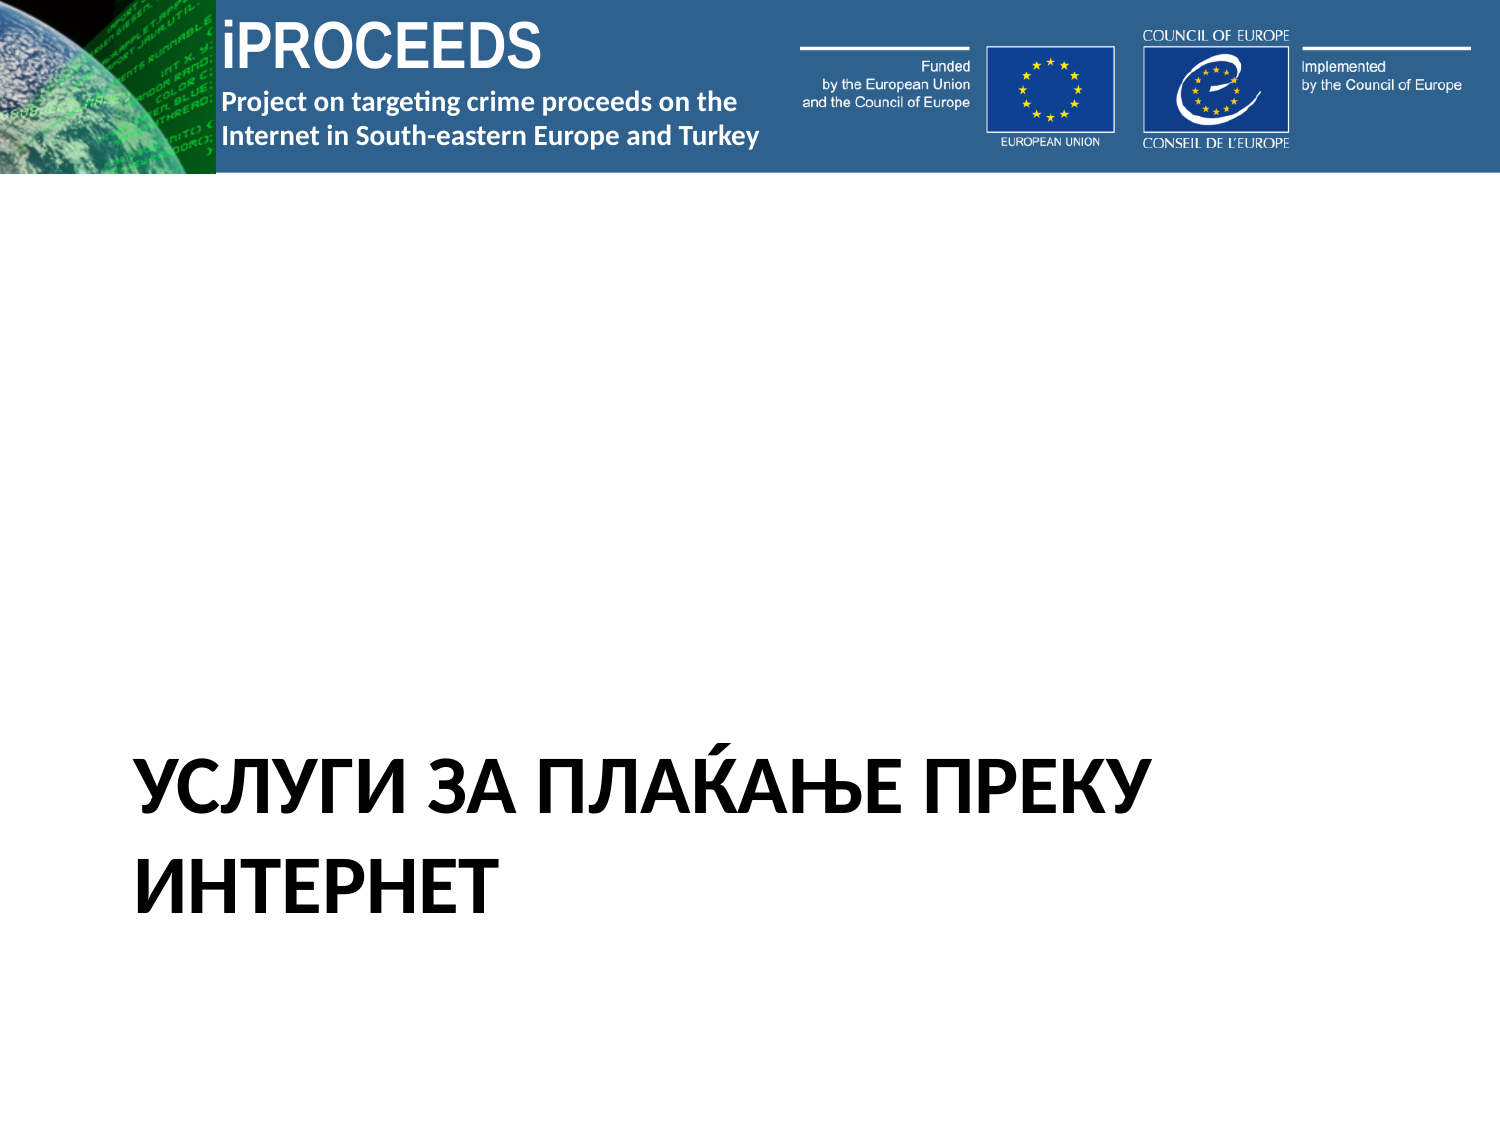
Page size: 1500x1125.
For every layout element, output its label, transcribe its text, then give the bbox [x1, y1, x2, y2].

title Услуги за плаќање преку интернет [118, 722, 1394, 947]
picture [800, 30, 1471, 148]
picture [0, 0, 216, 174]
